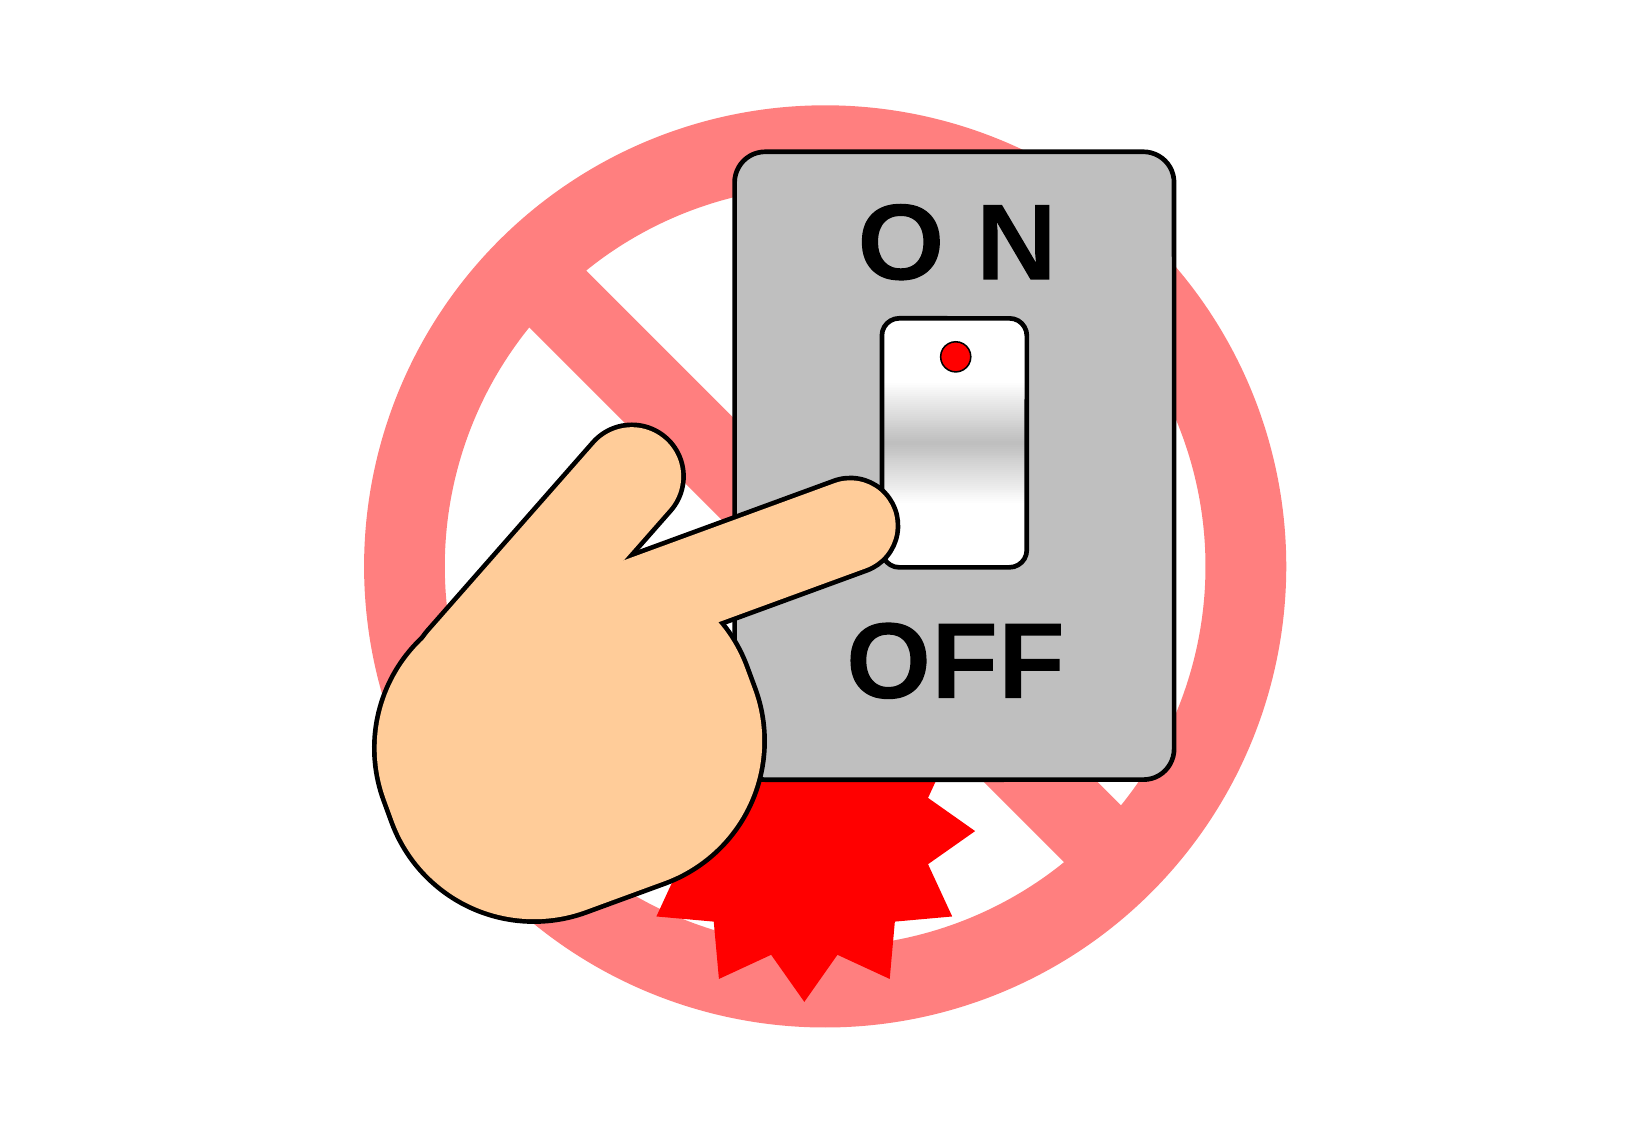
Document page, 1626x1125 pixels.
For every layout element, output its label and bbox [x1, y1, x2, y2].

text_box [361, 105, 1287, 1028]
